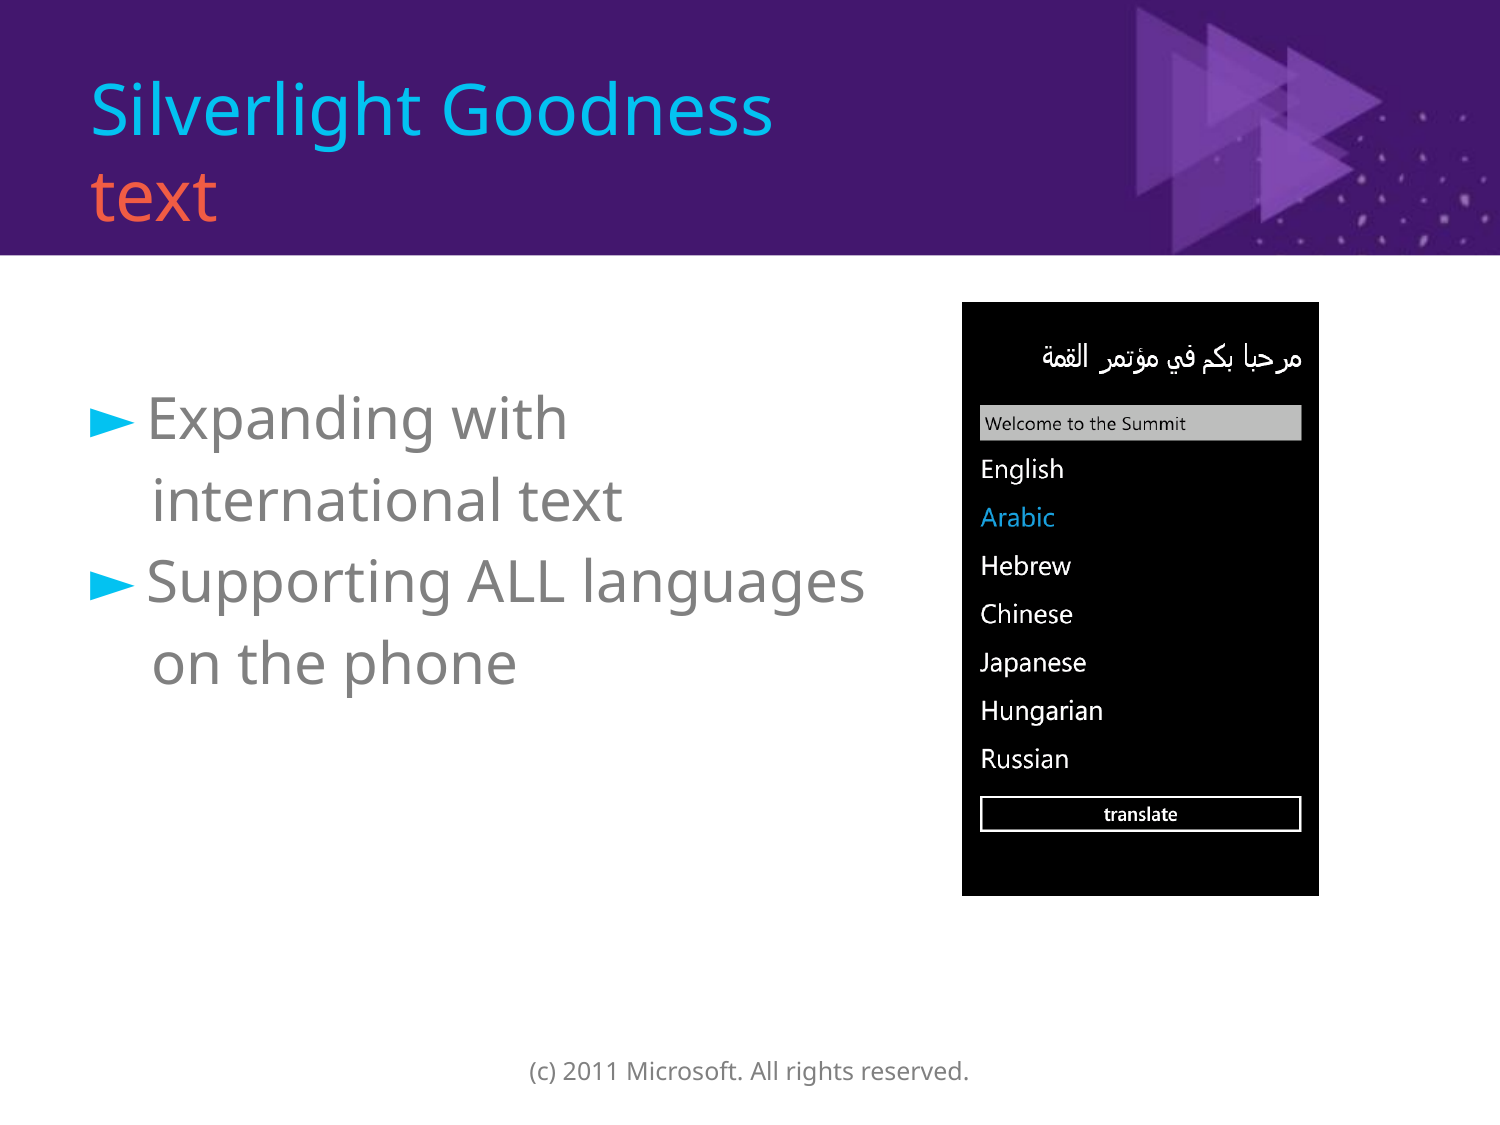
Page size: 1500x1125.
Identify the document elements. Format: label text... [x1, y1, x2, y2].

title Silverlight Goodness text [75, 56, 1425, 244]
footer (c) 2011 Microsoft. All rights reserved. [512, 1042, 988, 1103]
picture [0, 0, 1500, 255]
list Expanding with international text Supporting ALL languages on the phone [75, 373, 1425, 1005]
picture [962, 302, 1319, 896]
